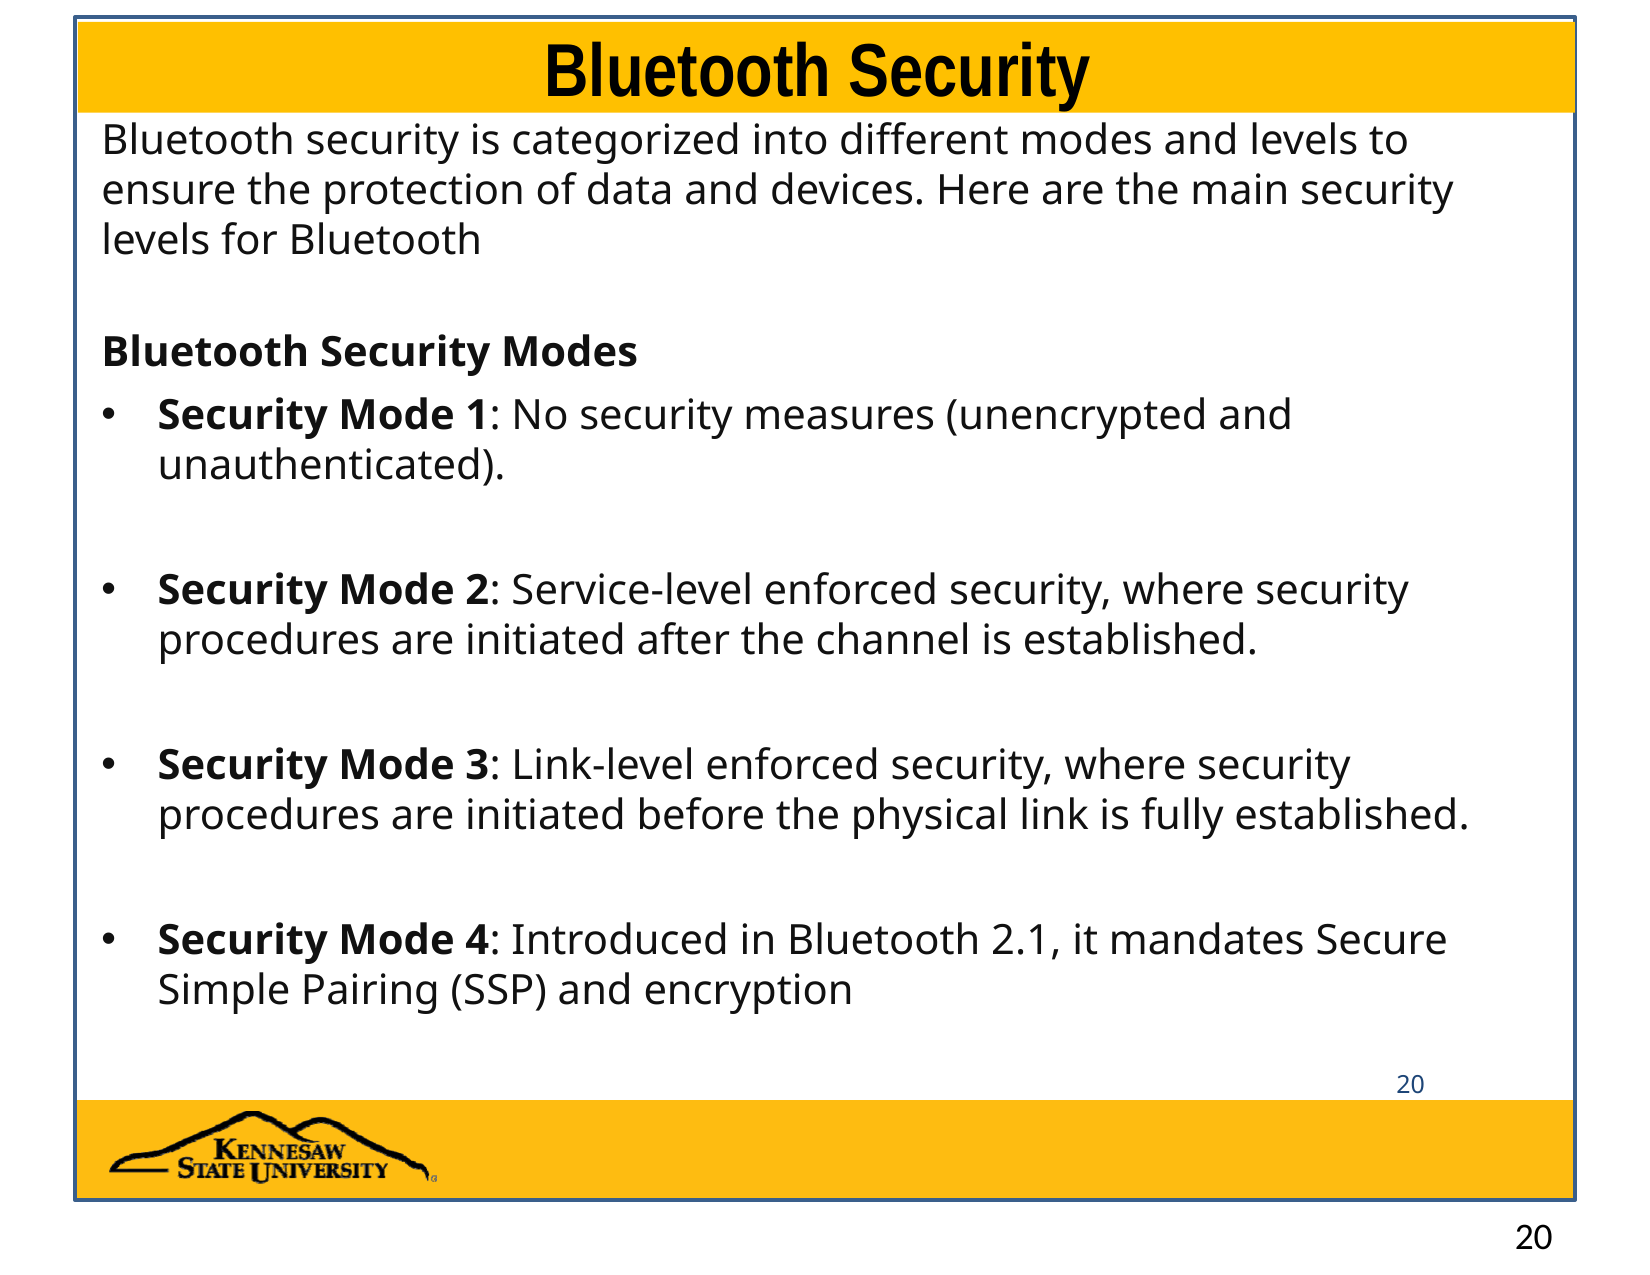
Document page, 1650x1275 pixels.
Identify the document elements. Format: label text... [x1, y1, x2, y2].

list Bluetooth security is categorized into different modes and levels to ensure the protection of data and devices. Here are the main security levels for Bluetooth Bluetooth Security Modes Security Mode 1: No security measures (unencrypted and unauthenticated). Security Mode 2: Service-level enforced security, where security procedures are initiated after the channel is established. Security Mode 3: Link-level enforced security, where security procedures are initiated before the physical link is fully established. Security Mode 4: Introduced in Bluetooth 2.1, it mandates Secure Simple Pairing (SSP) and encryption [101, 112, 1552, 997]
title Bluetooth Security [77, 21, 1575, 113]
picture [108, 1111, 437, 1184]
slide_number 20 [1299, 1042, 1425, 1103]
